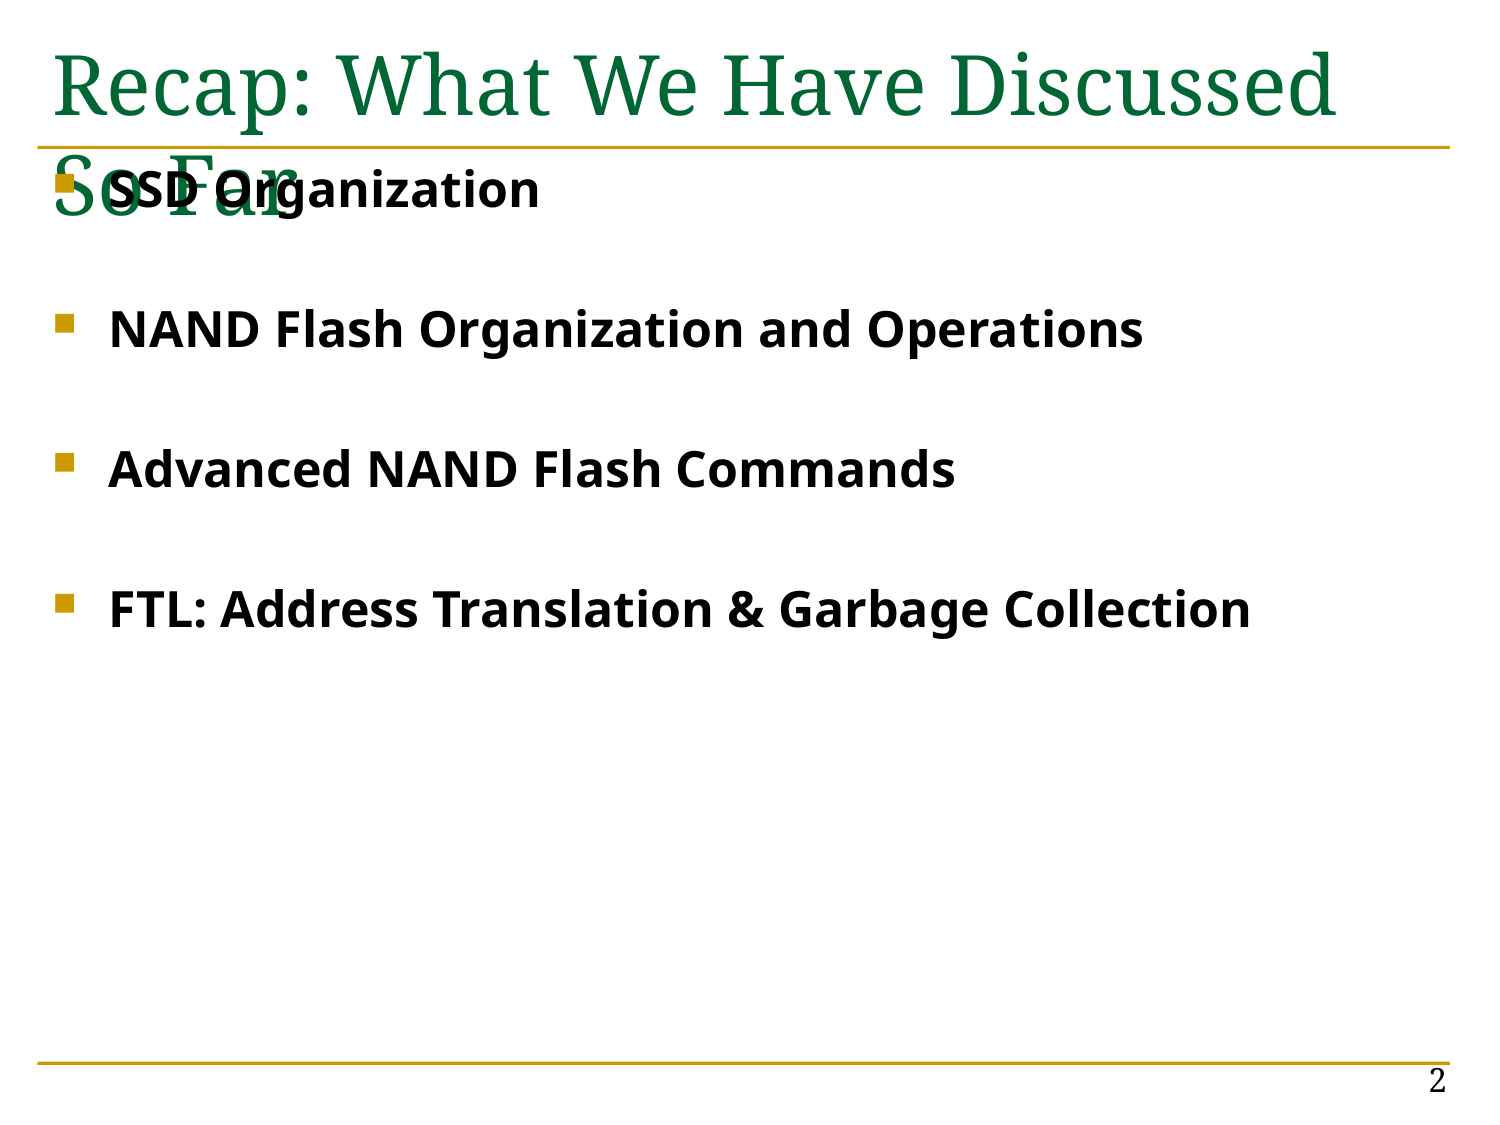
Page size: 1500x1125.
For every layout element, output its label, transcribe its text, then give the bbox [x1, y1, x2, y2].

list SSD Organization NAND Flash Organization and Operations Advanced NAND Flash Commands FTL: Address Translation & Garbage Collection [37, 149, 1450, 1063]
title Recap: What We Have Discussed So Far [37, 24, 1450, 149]
slide_number 2 [1111, 1036, 1462, 1112]
